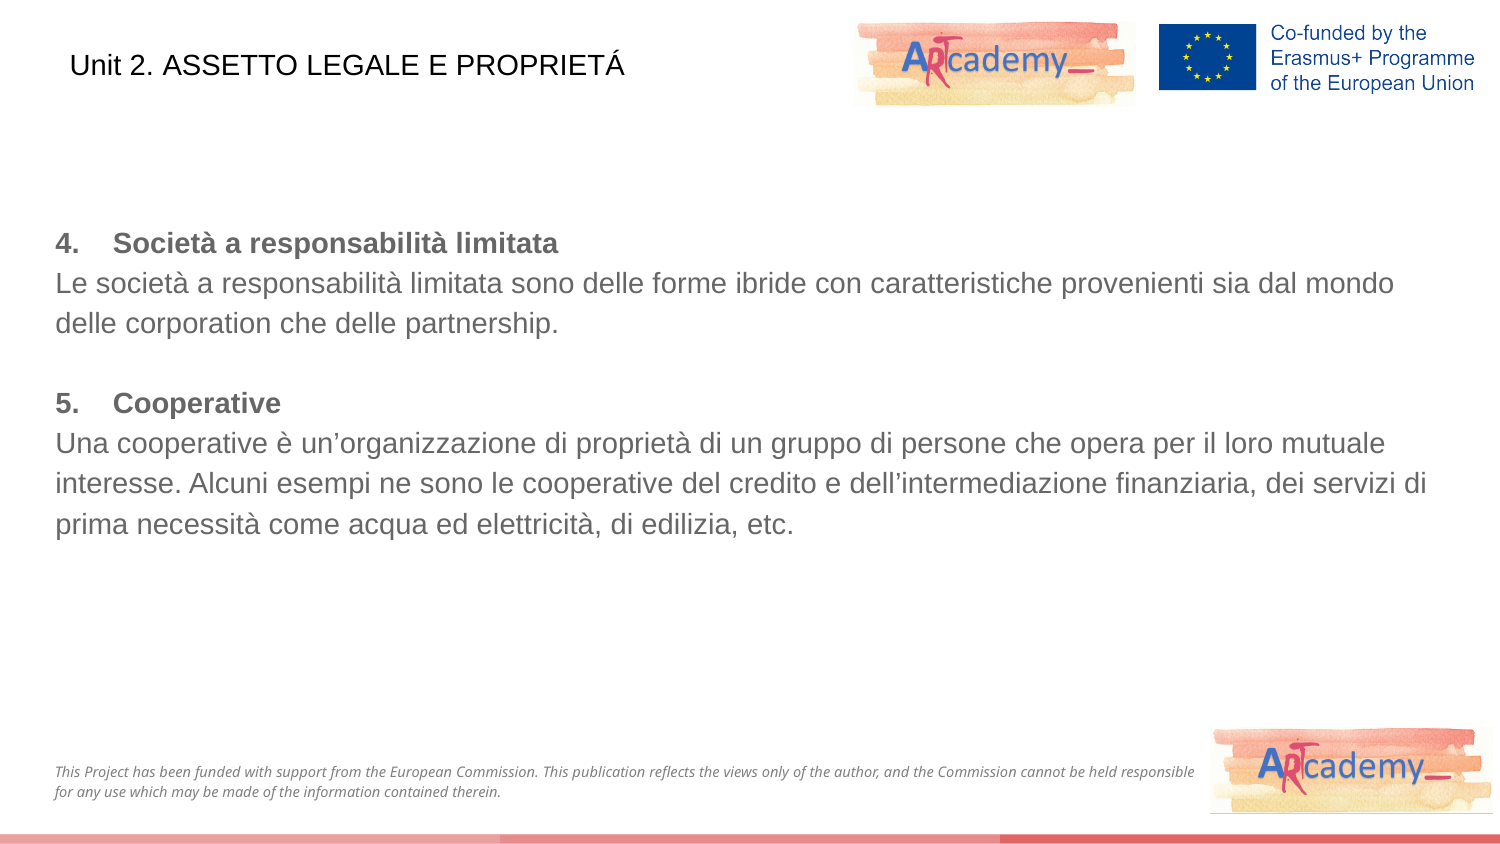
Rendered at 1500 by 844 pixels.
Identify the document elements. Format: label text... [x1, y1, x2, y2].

text_box Unit 2. ASSETTO LEGALE E PROPRIETÁ [54, 39, 724, 89]
picture [1158, 24, 1474, 94]
text_box This Project has been funded with support from the European Commission. This publication reflects the views only of the author, and the Commission cannot be held responsible for any use which may be made of the information contained therein. [39, 754, 1205, 799]
picture [1210, 709, 1493, 844]
list 4. Società a responsabilità limitata Le società a responsabilità limitata sono delle forme ibride con caratteristiche provenienti sia dal mondo delle corporation che delle partnership. 5. Cooperative Una cooperative è un’organizzazione di proprietà di un gruppo di persone che opera per il loro mutuale interesse. Alcuni esempi ne sono le cooperative del credito e dell’intermediazione finanziaria, dei servizi di prima necessità come acqua ed elettricità, di edilizia, etc. [21, 203, 1479, 751]
picture [854, 2, 1137, 138]
